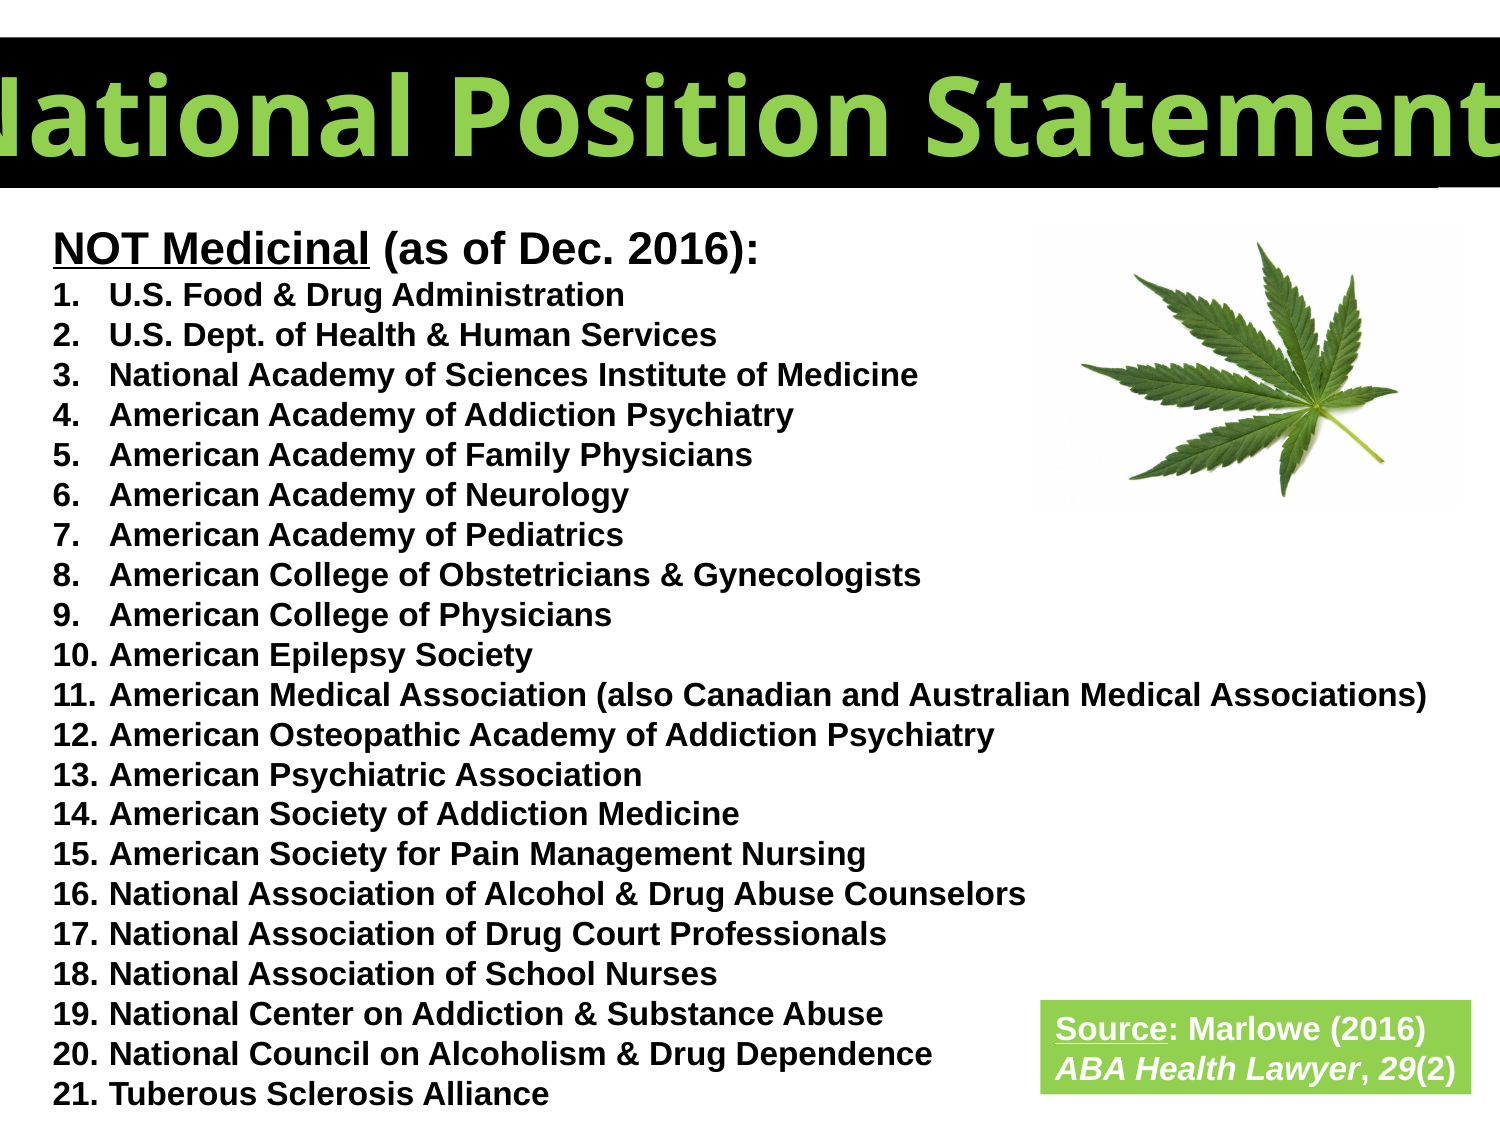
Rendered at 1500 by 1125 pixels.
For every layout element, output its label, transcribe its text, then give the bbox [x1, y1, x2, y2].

text_box National Position Statements [0, 37, 1500, 188]
text_box 7% [1025, 226, 1470, 524]
text_box NOT Medicinal (as of Dec. 2016): U.S. Food & Drug Administration U.S. Dept. of Health & Human Services National Academy of Sciences Institute of Medicine American Academy of Addiction Psychiatry American Academy of Family Physicians American Academy of Neurology American Academy of Pediatrics American College of Obstetricians & Gynecologists American College of Physicians American Epilepsy Society American Medical Association (also Canadian and Australian Medical Associations) American Osteopathic Academy of Addiction Psychiatry American Psychiatric Association American Society of Addiction Medicine American Society for Pain Management Nursing National Association of Alcohol & Drug Abuse Counselors National Association of Drug Court Professionals National Association of School Nurses National Center on Addiction & Substance Abuse National Council on Alcoholism & Drug Dependence Tuberous Sclerosis Alliance [37, 187, 1500, 988]
text_box Source: Marlowe (2016) ABA Health Lawyer, 29(2) [1040, 999, 1472, 1095]
picture [1032, 224, 1463, 511]
